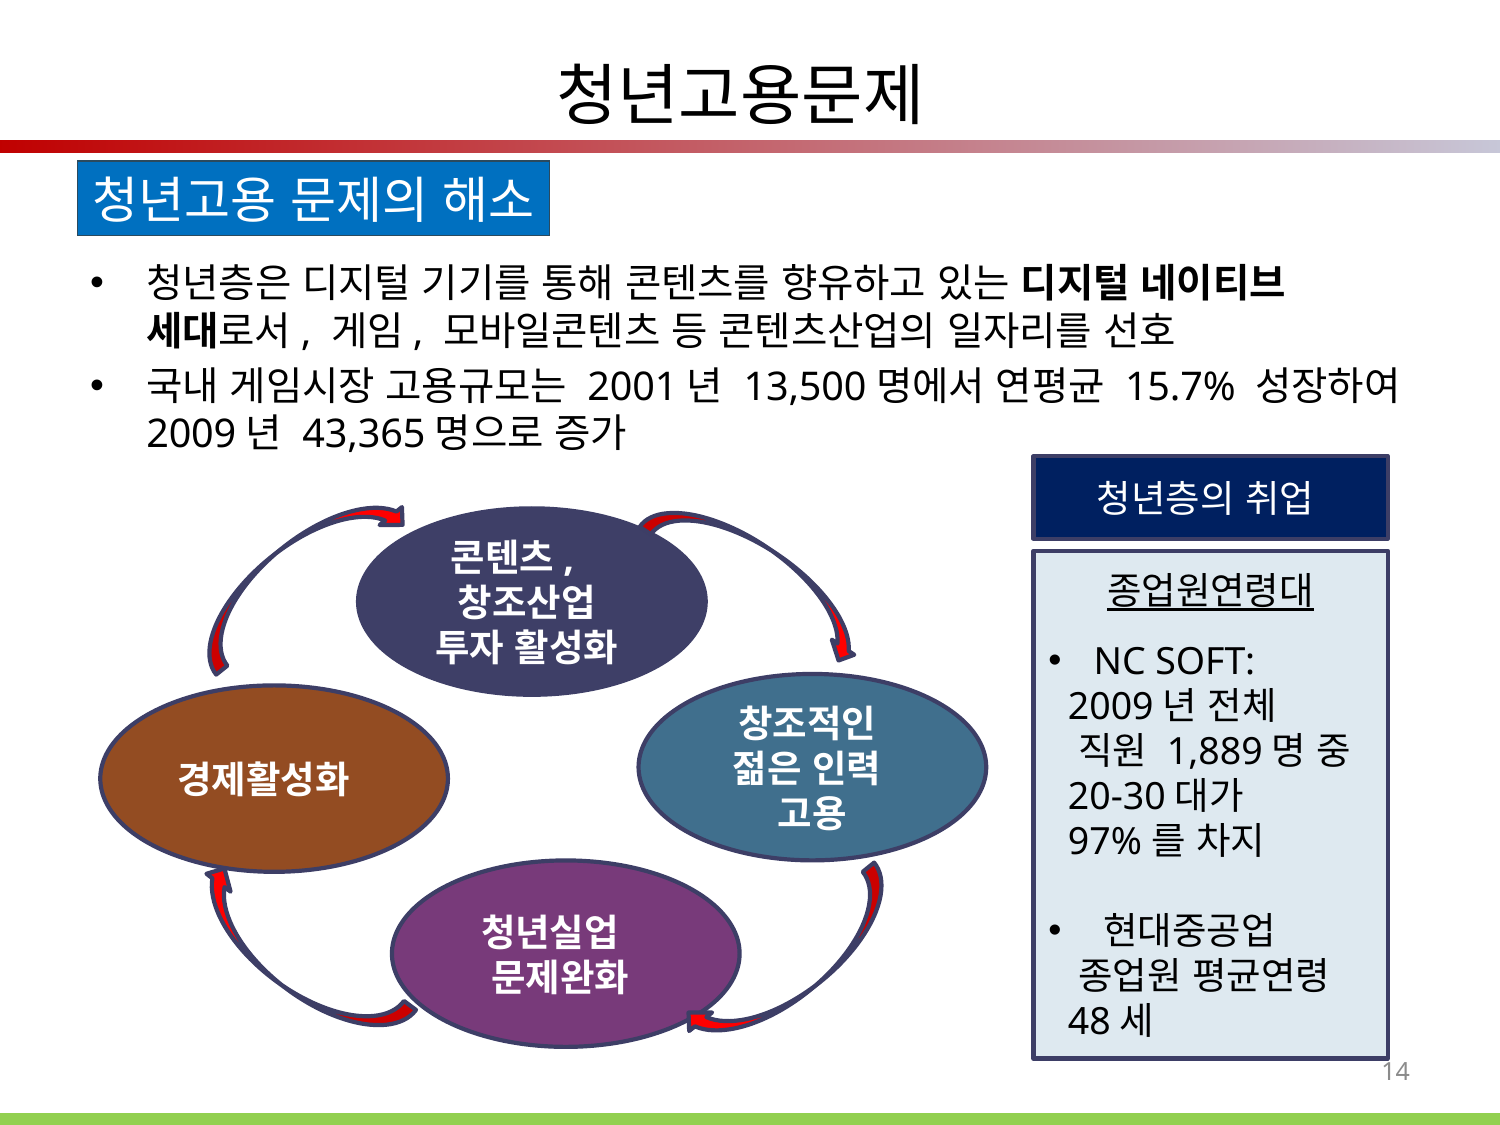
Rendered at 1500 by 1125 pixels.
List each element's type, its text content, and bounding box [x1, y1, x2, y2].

text_box 청년고용 문제의 해소 [77, 160, 550, 236]
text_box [99, 508, 987, 1048]
text_box 청년층의 취업 [1031, 454, 1390, 541]
list 청년층은 디지털 기기를 통해 콘텐츠를 향유하고 있는 디지털 네이티브 세대로서, 게임, 모바일콘텐츠 등 콘텐츠산업의 일자리를 선호 국내 게임시장 고용규모는 2001년 13,500명에서 연평균 15.7% 성장하여 2009년 43,365명으로 증가 [74, 250, 1426, 1107]
title 청년고용문제 [74, 44, 1426, 141]
slide_number 14 [1074, 1042, 1425, 1103]
text_box 종업원연령대 NC SOFT: 2009년 전체 직원 1,889명 중 20-30대가 97%를 차지 현대중공업 종업원 평균연령 48세 [1031, 549, 1390, 1061]
